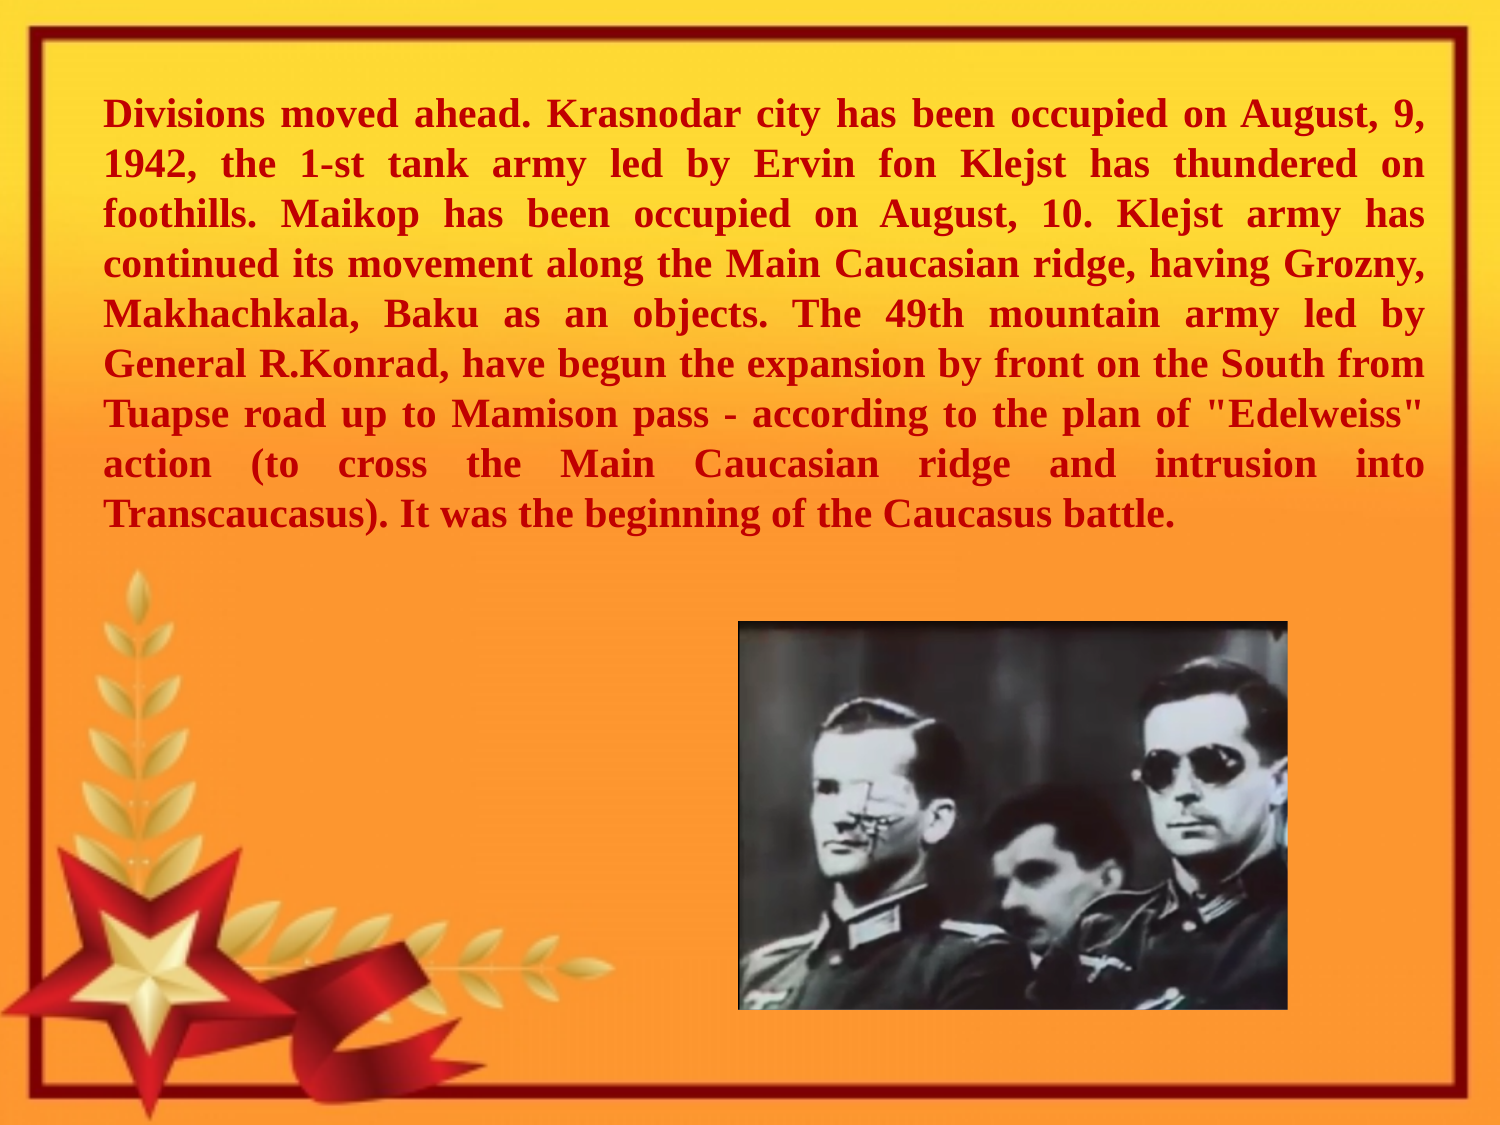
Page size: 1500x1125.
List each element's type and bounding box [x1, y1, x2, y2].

list [0, 0, 1500, 1125]
picture [737, 621, 1288, 1010]
